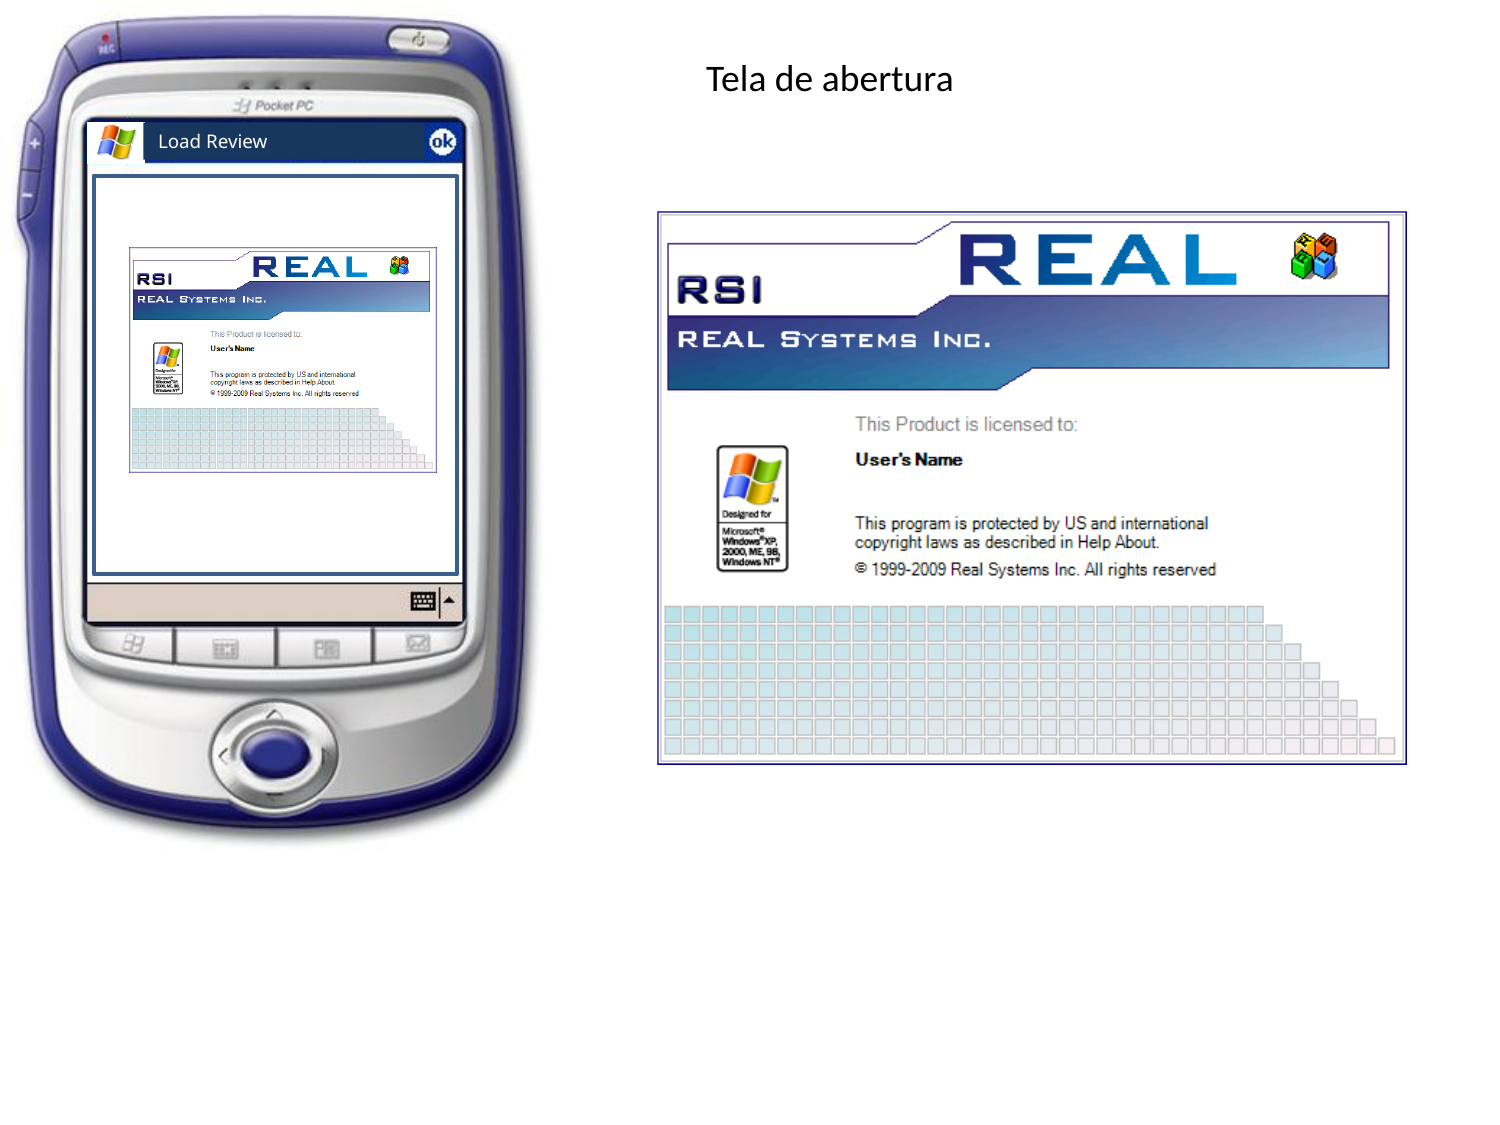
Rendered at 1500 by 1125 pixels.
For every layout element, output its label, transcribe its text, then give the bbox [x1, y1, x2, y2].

picture [655, 210, 1407, 766]
picture [0, 0, 547, 852]
text_box Tela de abertura [691, 46, 1313, 107]
